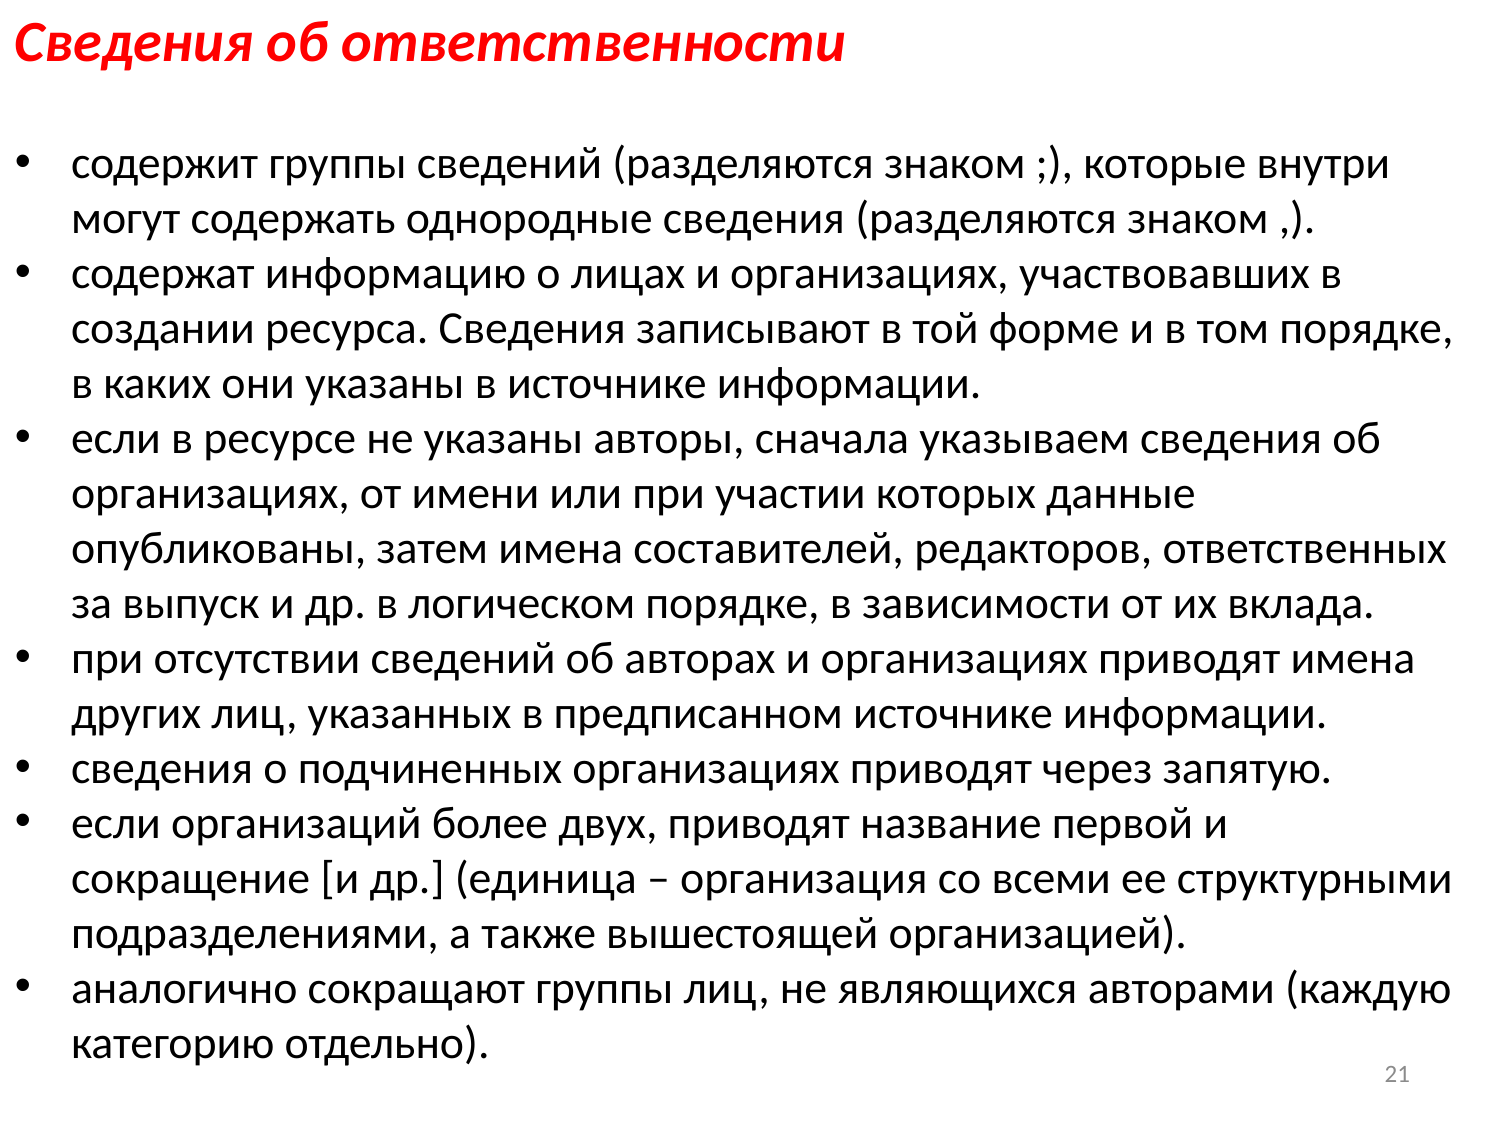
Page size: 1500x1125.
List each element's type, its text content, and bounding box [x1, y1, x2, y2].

slide_number 21 [1074, 1075, 1425, 1103]
text_box Сведения об ответственности содержит группы сведений (разделяются знаком ;), которые внутри могут содержать однородные сведения (разделяются знаком ,). содержат информацию о лицах и организациях, участвовавших в создании ресурса. Сведения записывают в той форме и в том порядке, в каких они указаны в источнике информации. если в ресурсе не указаны авторы, сначала указываем сведения об организациях, от имени или при участии которых данные опубликованы, затем имена составителей, редакторов, ответственных за выпуск и др. в логическом порядке, в зависимости от их вклада. при отсутствии сведений об авторах и организациях приводят имена других лиц, указанных в предписанном источнике информации. сведения о подчиненных организациях приводят через запятую. если организаций более двух, приводят название первой и сокращение [и др.] (единица – организация со всеми ее структурными подразделениями, а также вышестоящей организацией). аналогично сокращают группы лиц, не являющихся авторами (каждую категорию отдельно). [0, 0, 1483, 1075]
